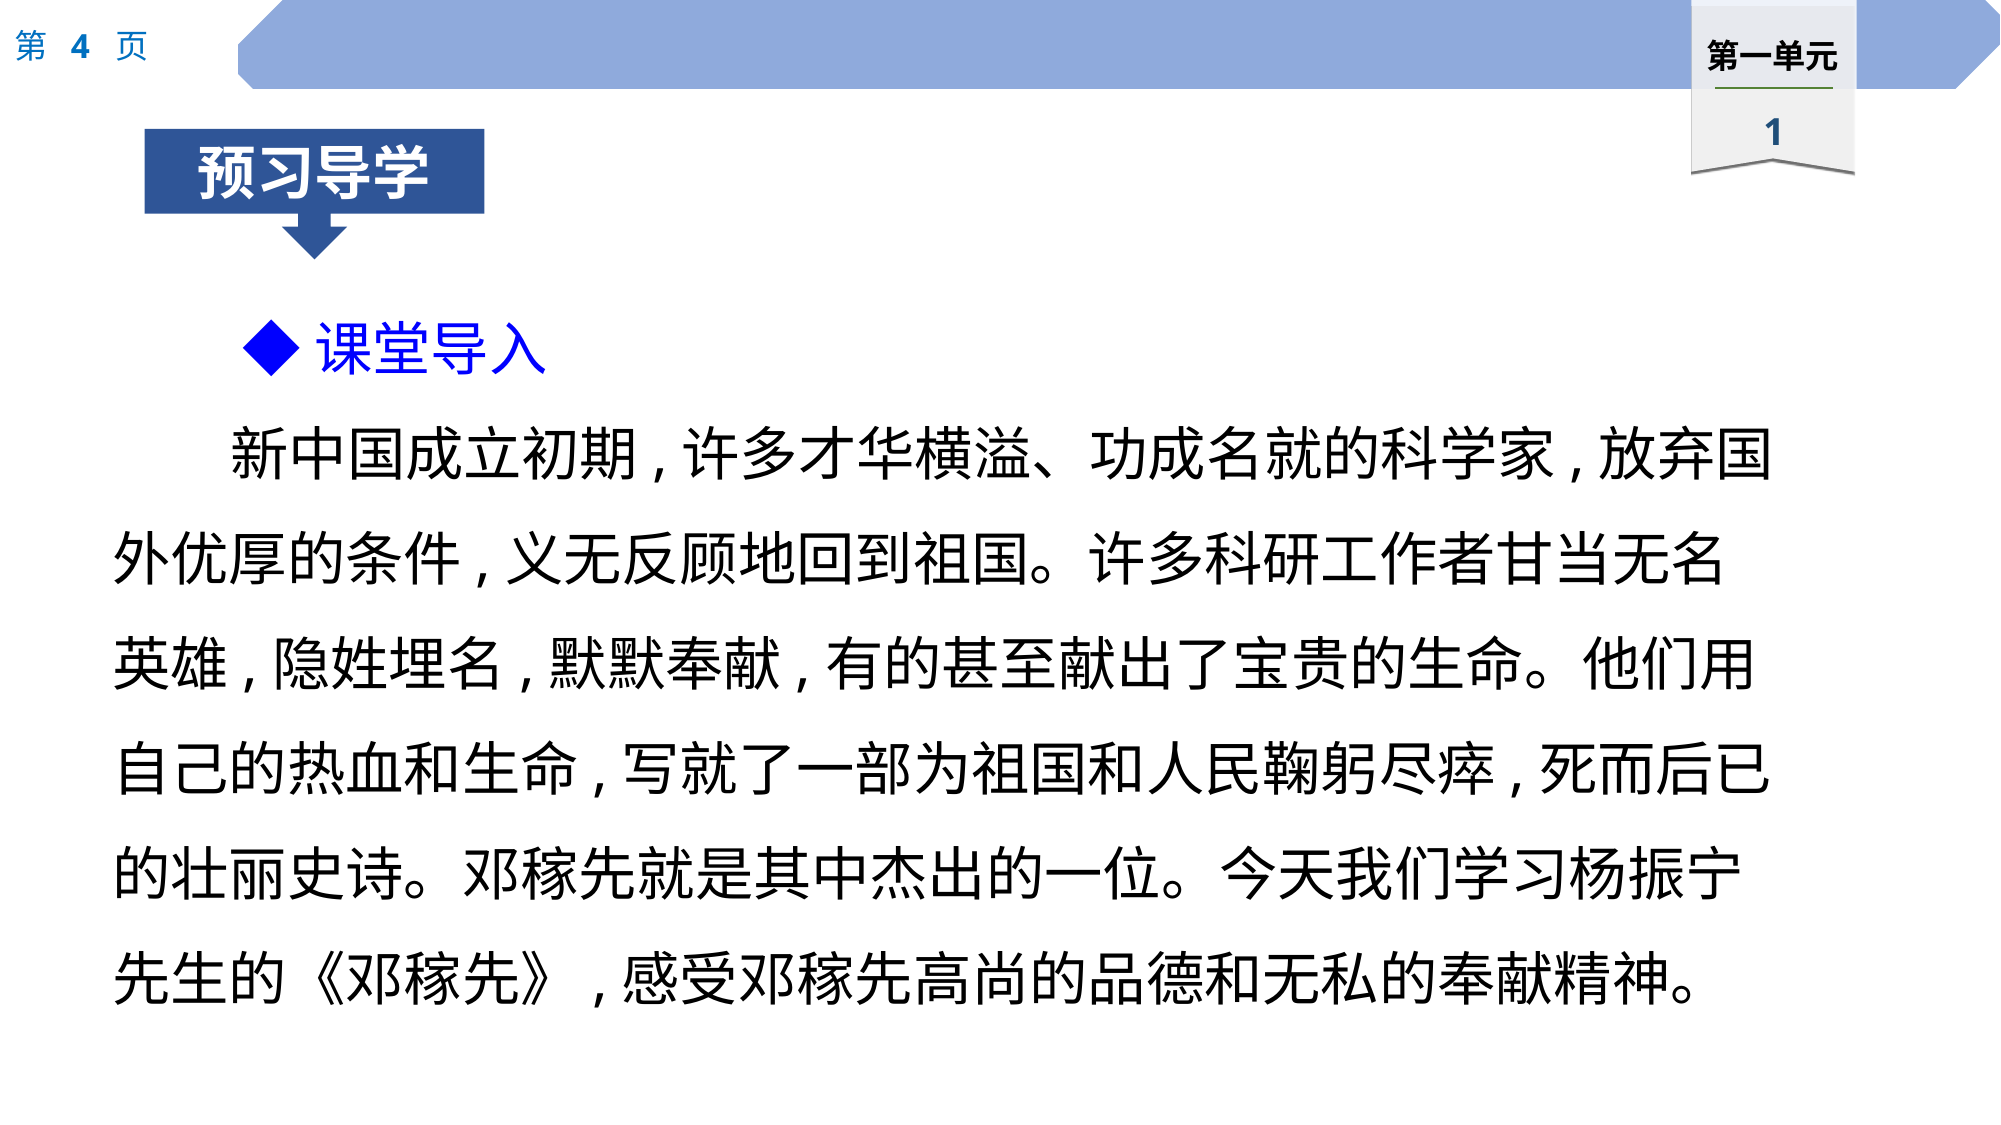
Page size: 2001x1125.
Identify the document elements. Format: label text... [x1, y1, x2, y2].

text_box ◆课堂导入 [109, 269, 1809, 985]
list 新中国成立初期,许多才华横溢、功成名就的科学家,放弃国外优厚的条件,义无反顾地回到祖国。许多科研工作者甘当无名英雄,隐姓埋名,默默奉献,有的甚至献出了宝贵的生命。他们用自己的热血和生命,写就了一部为祖国和人民鞠躬尽瘁,死而后已的壮丽史诗。邓稼先就是其中杰出的一位。今天我们学习杨振宁先生的《邓稼先》,感受邓稼先高尚的品德和无私的奉献精神。 [97, 375, 1797, 1090]
